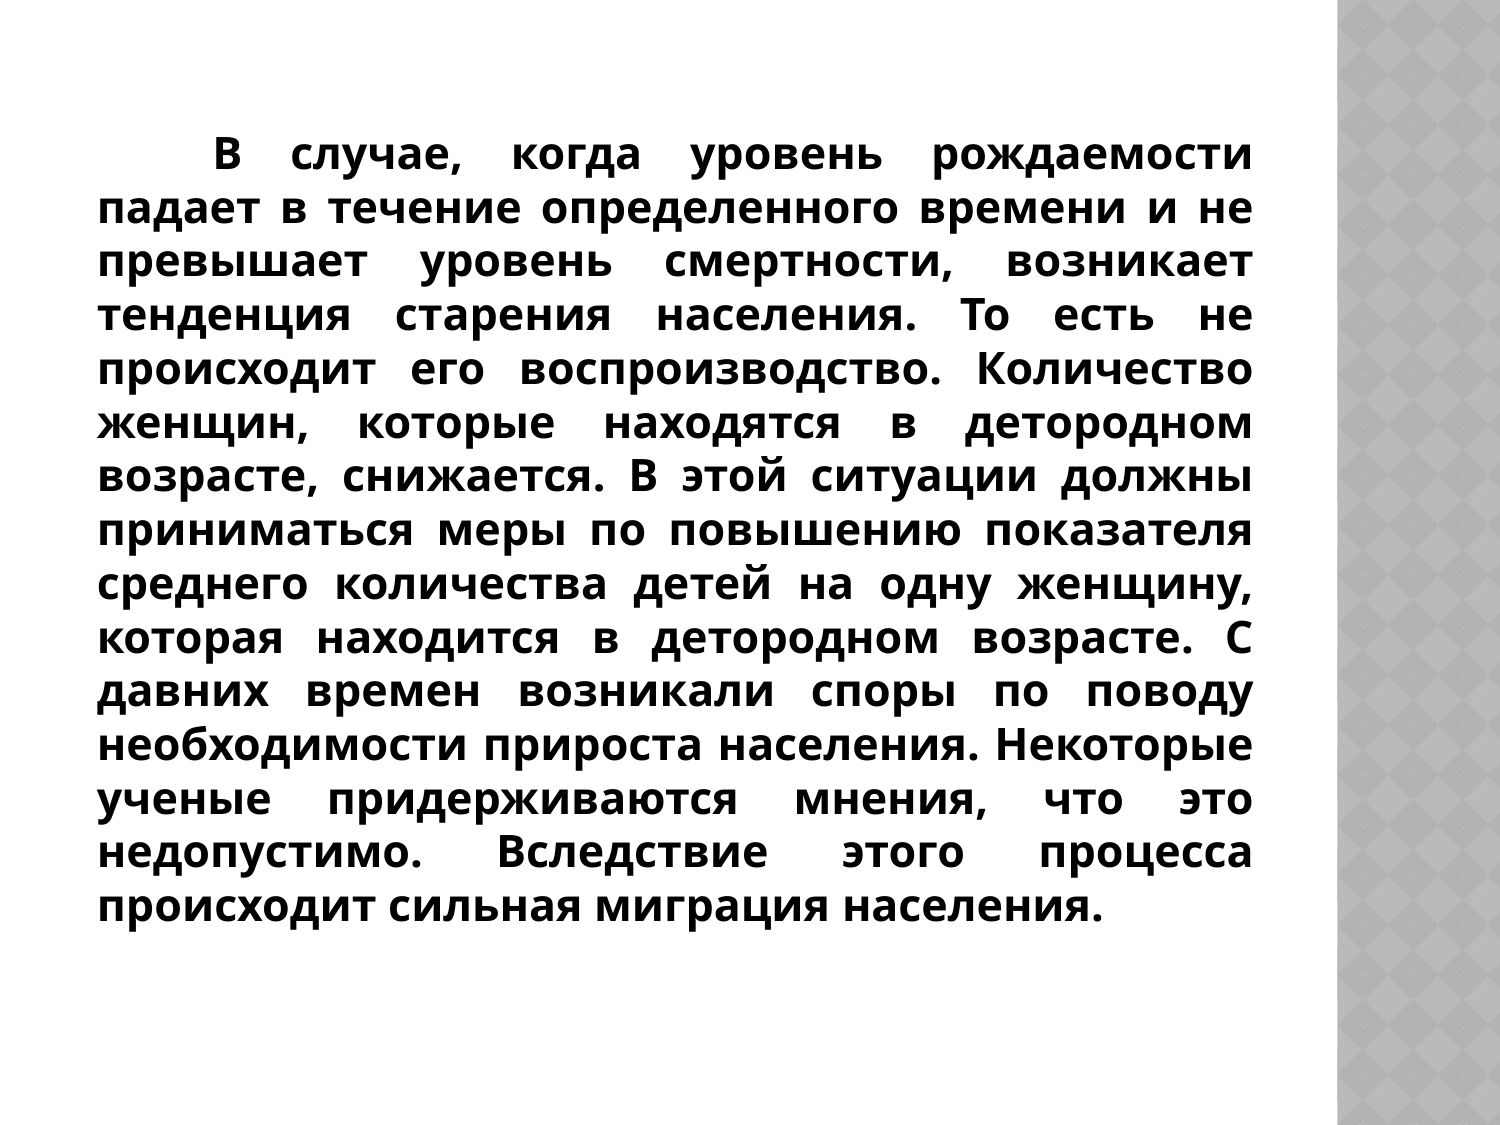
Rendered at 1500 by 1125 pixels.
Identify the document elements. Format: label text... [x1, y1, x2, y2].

list В случае, когда уровень рождаемости падает в течение определенного времени и не превышает уровень смертности, возникает тенденция старения населения. То есть не происходит его воспроизводство. Количество женщин, которые находятся в детородном возрасте, снижается. В этой ситуации должны приниматься меры по повышению показателя среднего количества детей на одну женщину, которая находится в детородном возрасте. С давних времен возникали споры по поводу необходимости прироста населения. Некоторые ученые придерживаются мнения, что это недопустимо. Вследствие этого процесса происходит сильная миграция населения. [82, 117, 1270, 983]
